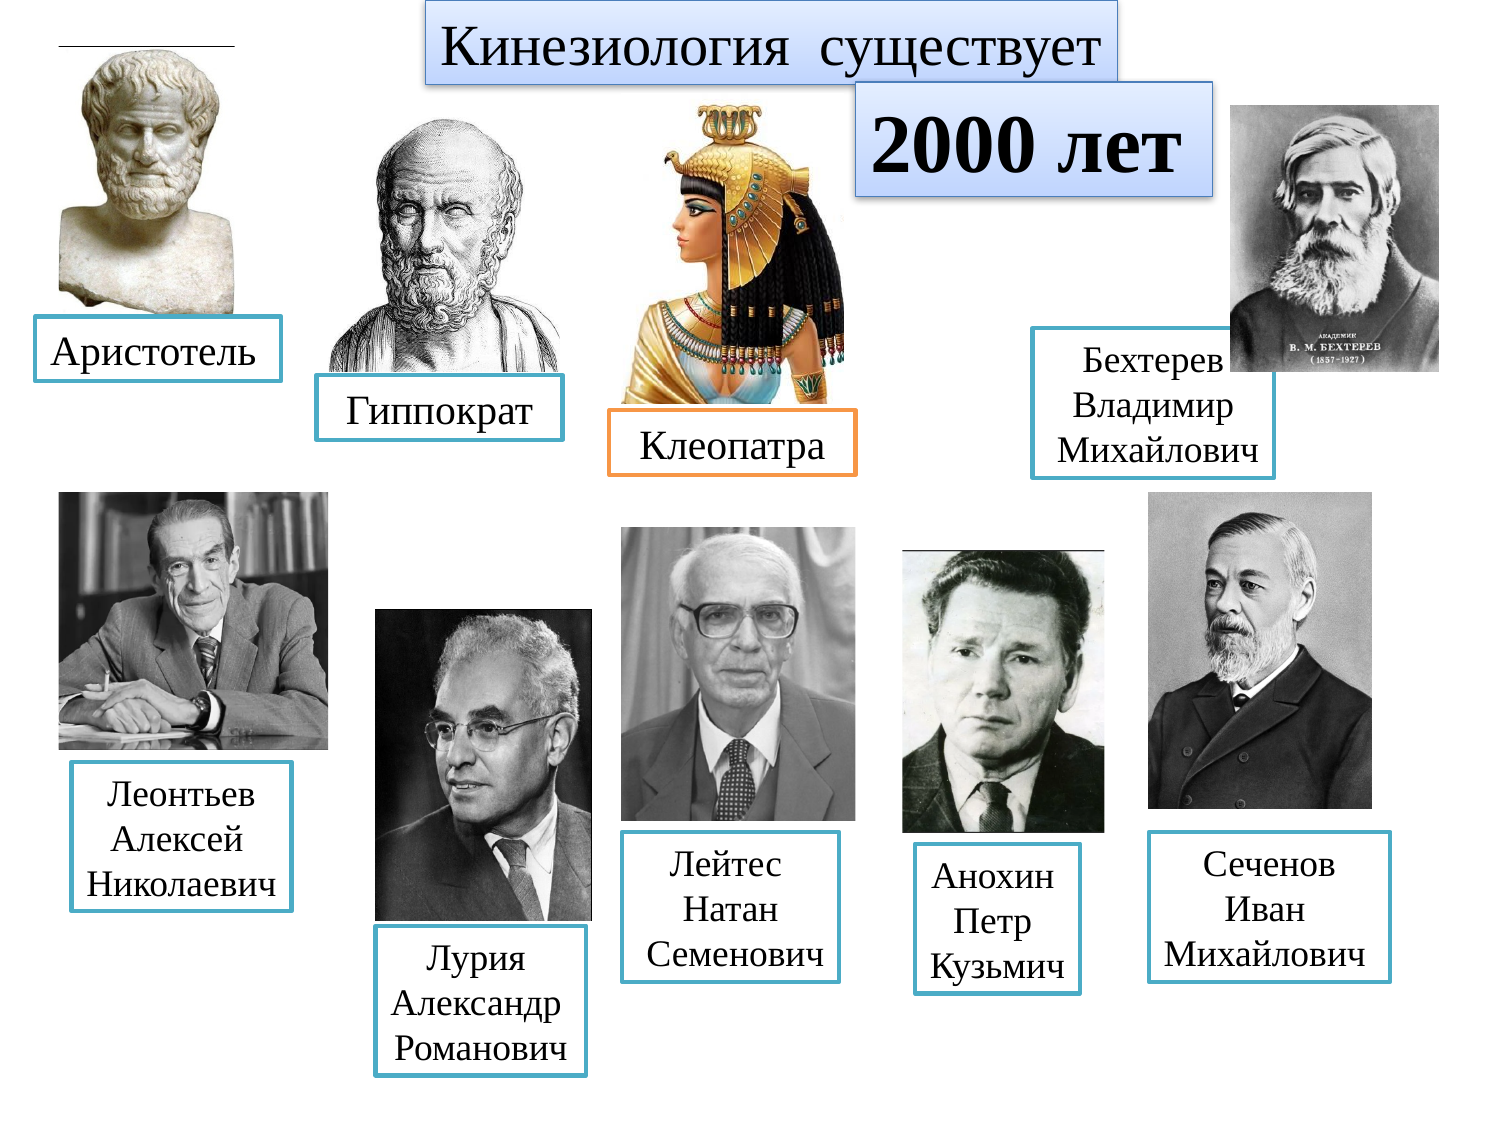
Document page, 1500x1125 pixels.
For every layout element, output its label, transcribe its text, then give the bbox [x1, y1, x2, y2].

picture [58, 491, 329, 751]
picture [1148, 491, 1372, 809]
text_box Леонтьев Алексей Николаевич [69, 760, 294, 913]
text_box Лейтес Натан Семенович [620, 830, 841, 984]
picture [620, 93, 844, 404]
text_box 2000 лет [855, 81, 1213, 197]
text_box Кинезиология существует [425, 0, 1118, 85]
text_box Аристотель [33, 314, 283, 383]
picture [374, 609, 592, 921]
picture [1230, 105, 1439, 372]
text_box Лурия Александр Романович [373, 929, 588, 1078]
text_box Гиппократ [314, 373, 565, 442]
picture [58, 46, 235, 321]
text_box Сеченов Иван Михайлович [1147, 830, 1392, 984]
text_box Клеопатра [607, 408, 858, 477]
picture [902, 550, 1105, 833]
picture [327, 116, 560, 373]
picture [620, 527, 856, 821]
text_box Бехтерев Владимир Михайлович [1030, 326, 1276, 480]
text_box Анохин Петр Кузьмич [913, 842, 1082, 996]
